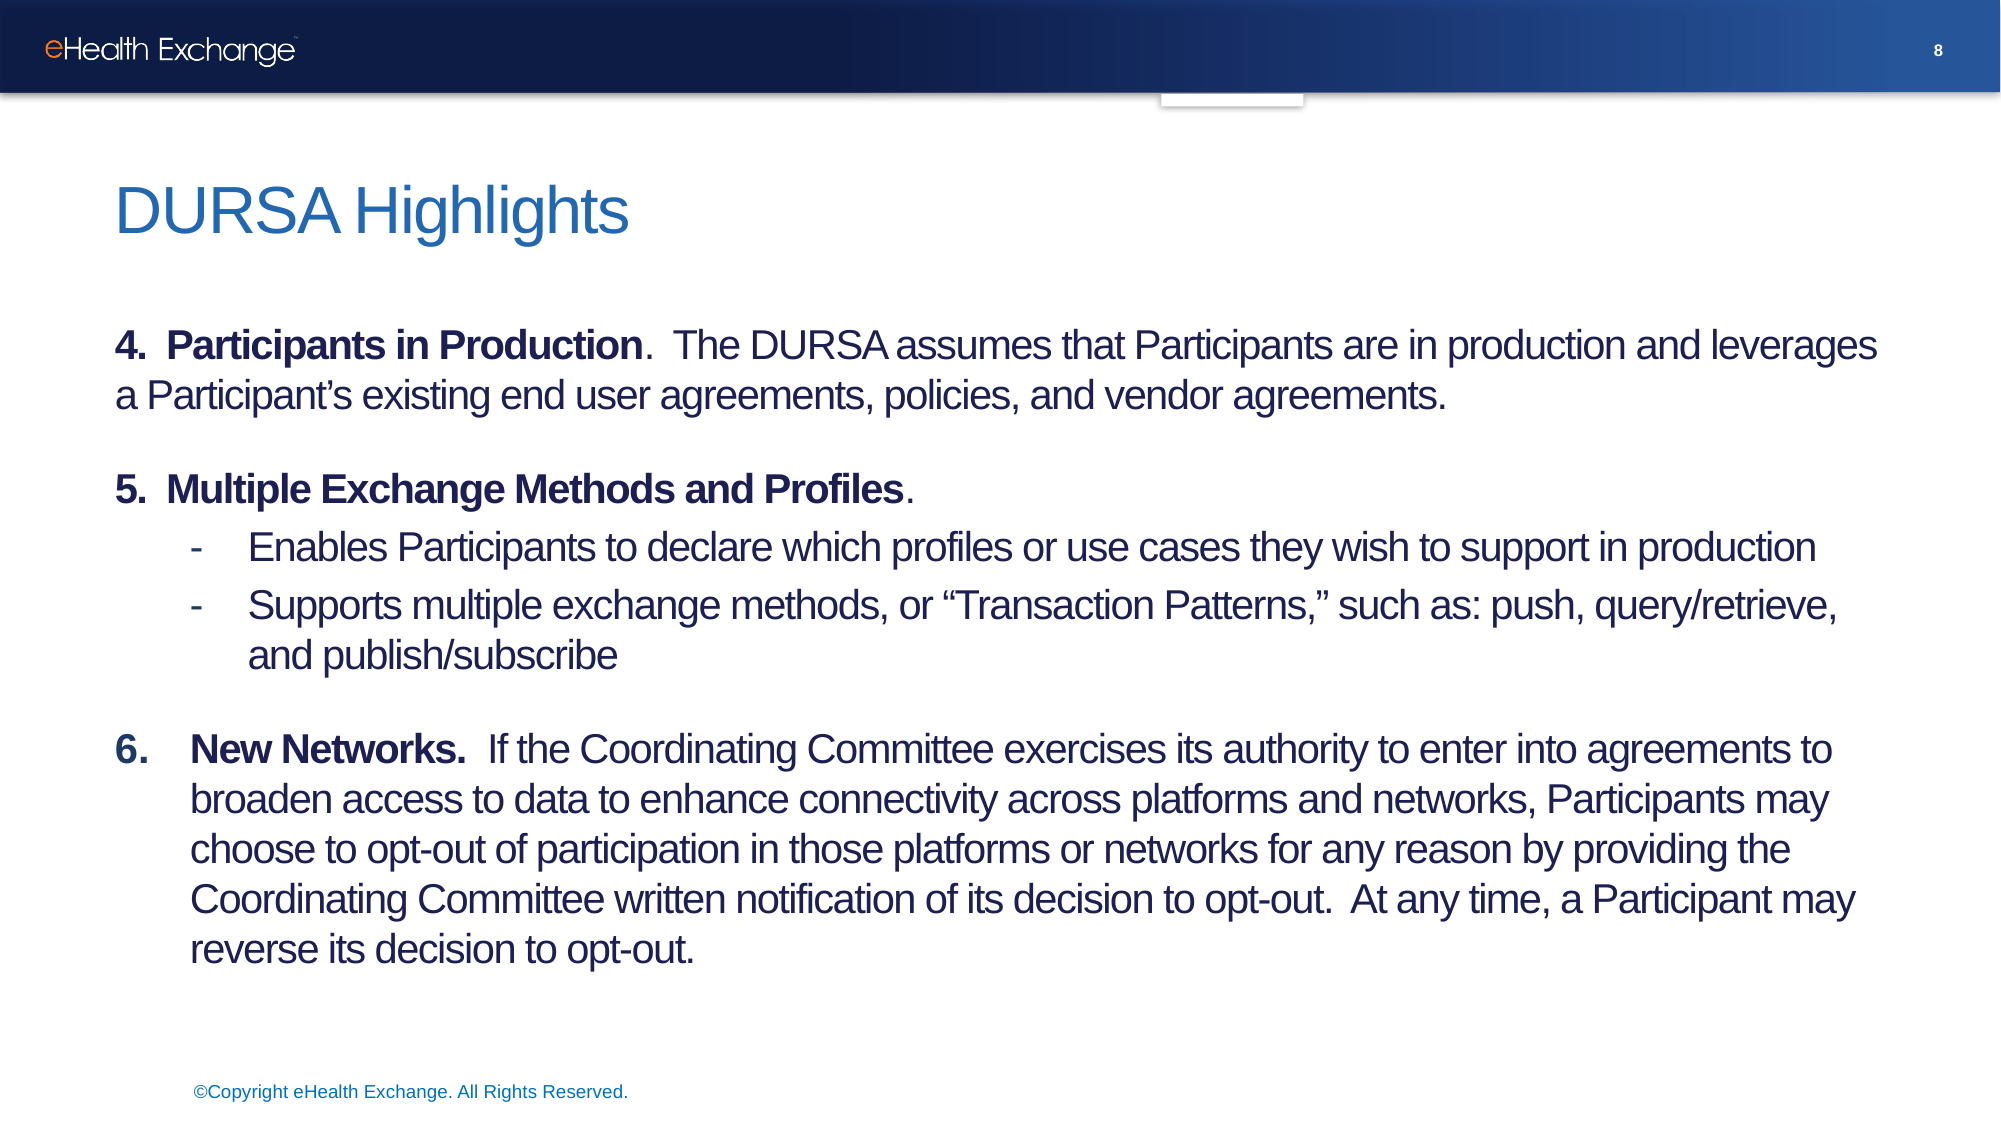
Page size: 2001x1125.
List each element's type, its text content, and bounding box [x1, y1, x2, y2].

footer ©Copyright eHealth Exchange. All Rights Reserved. [178, 1057, 978, 1125]
picture [15, 21, 316, 82]
slide_number 8 [1891, 32, 1958, 93]
list 4. Participants in Production. The DURSA assumes that Participants are in production and leverages a Participant’s existing end user agreements, policies, and vendor agreements. 5. Multiple Exchange Methods and Profiles. Enables Participants to declare which profiles or use cases they wish to support in production Supports multiple exchange methods, or “Transaction Patterns,” such as: push, query/retrieve, and publish/subscribe New Networks. If the Coordinating Committee exercises its authority to enter into agreements to broaden access to data to enhance connectivity across platforms and networks, Participants may choose to opt-out of participation in those platforms or networks for any reason by providing the Coordinating Committee written notification of its decision to opt-out. At any time, a Participant may reverse its decision to opt-out. [99, 310, 1900, 1057]
title DURSA Highlights [99, 159, 1900, 305]
